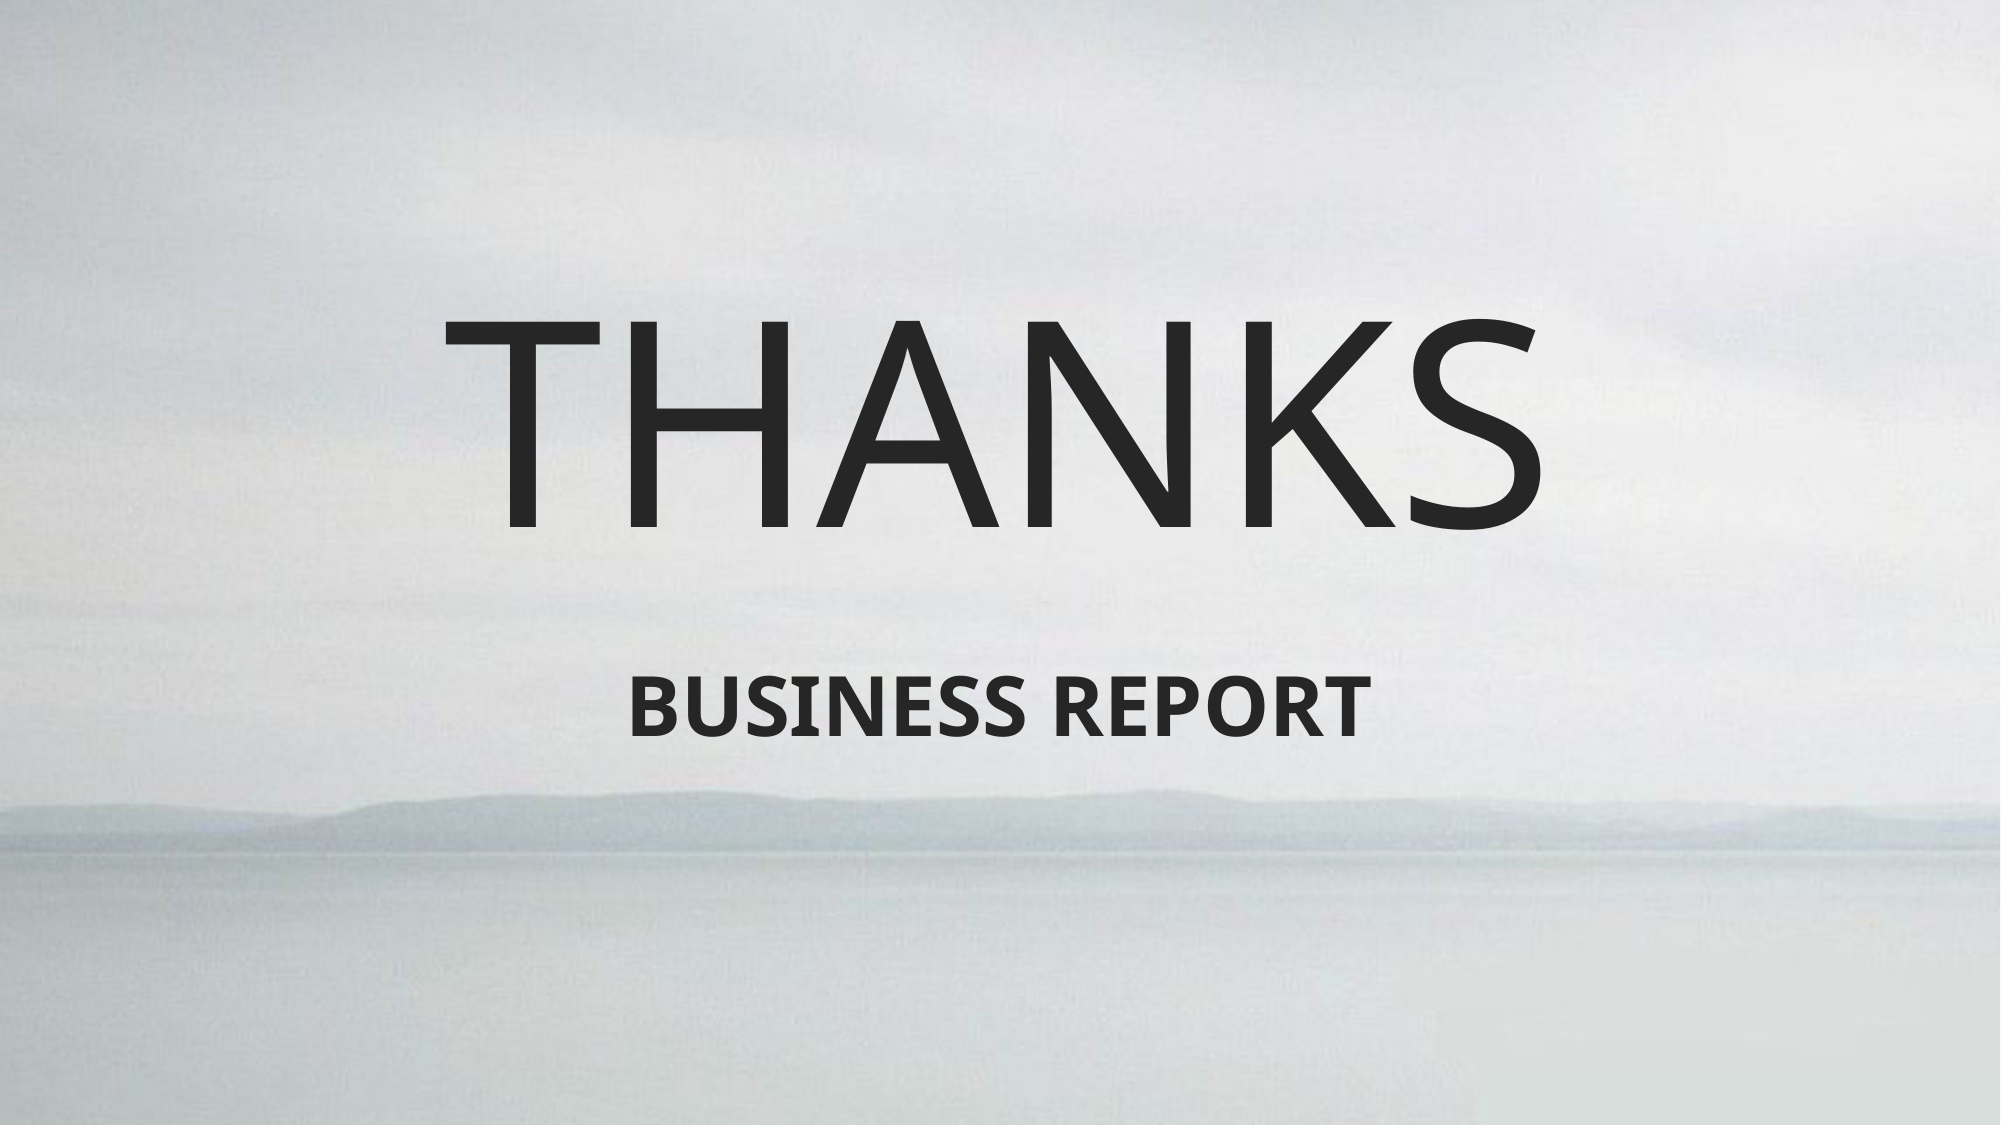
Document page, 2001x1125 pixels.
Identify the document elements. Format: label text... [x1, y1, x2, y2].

text_box THANKS [428, 232, 1570, 593]
picture [0, 0, 2001, 1125]
text_box BUSINESS REPORT [319, 646, 1679, 761]
